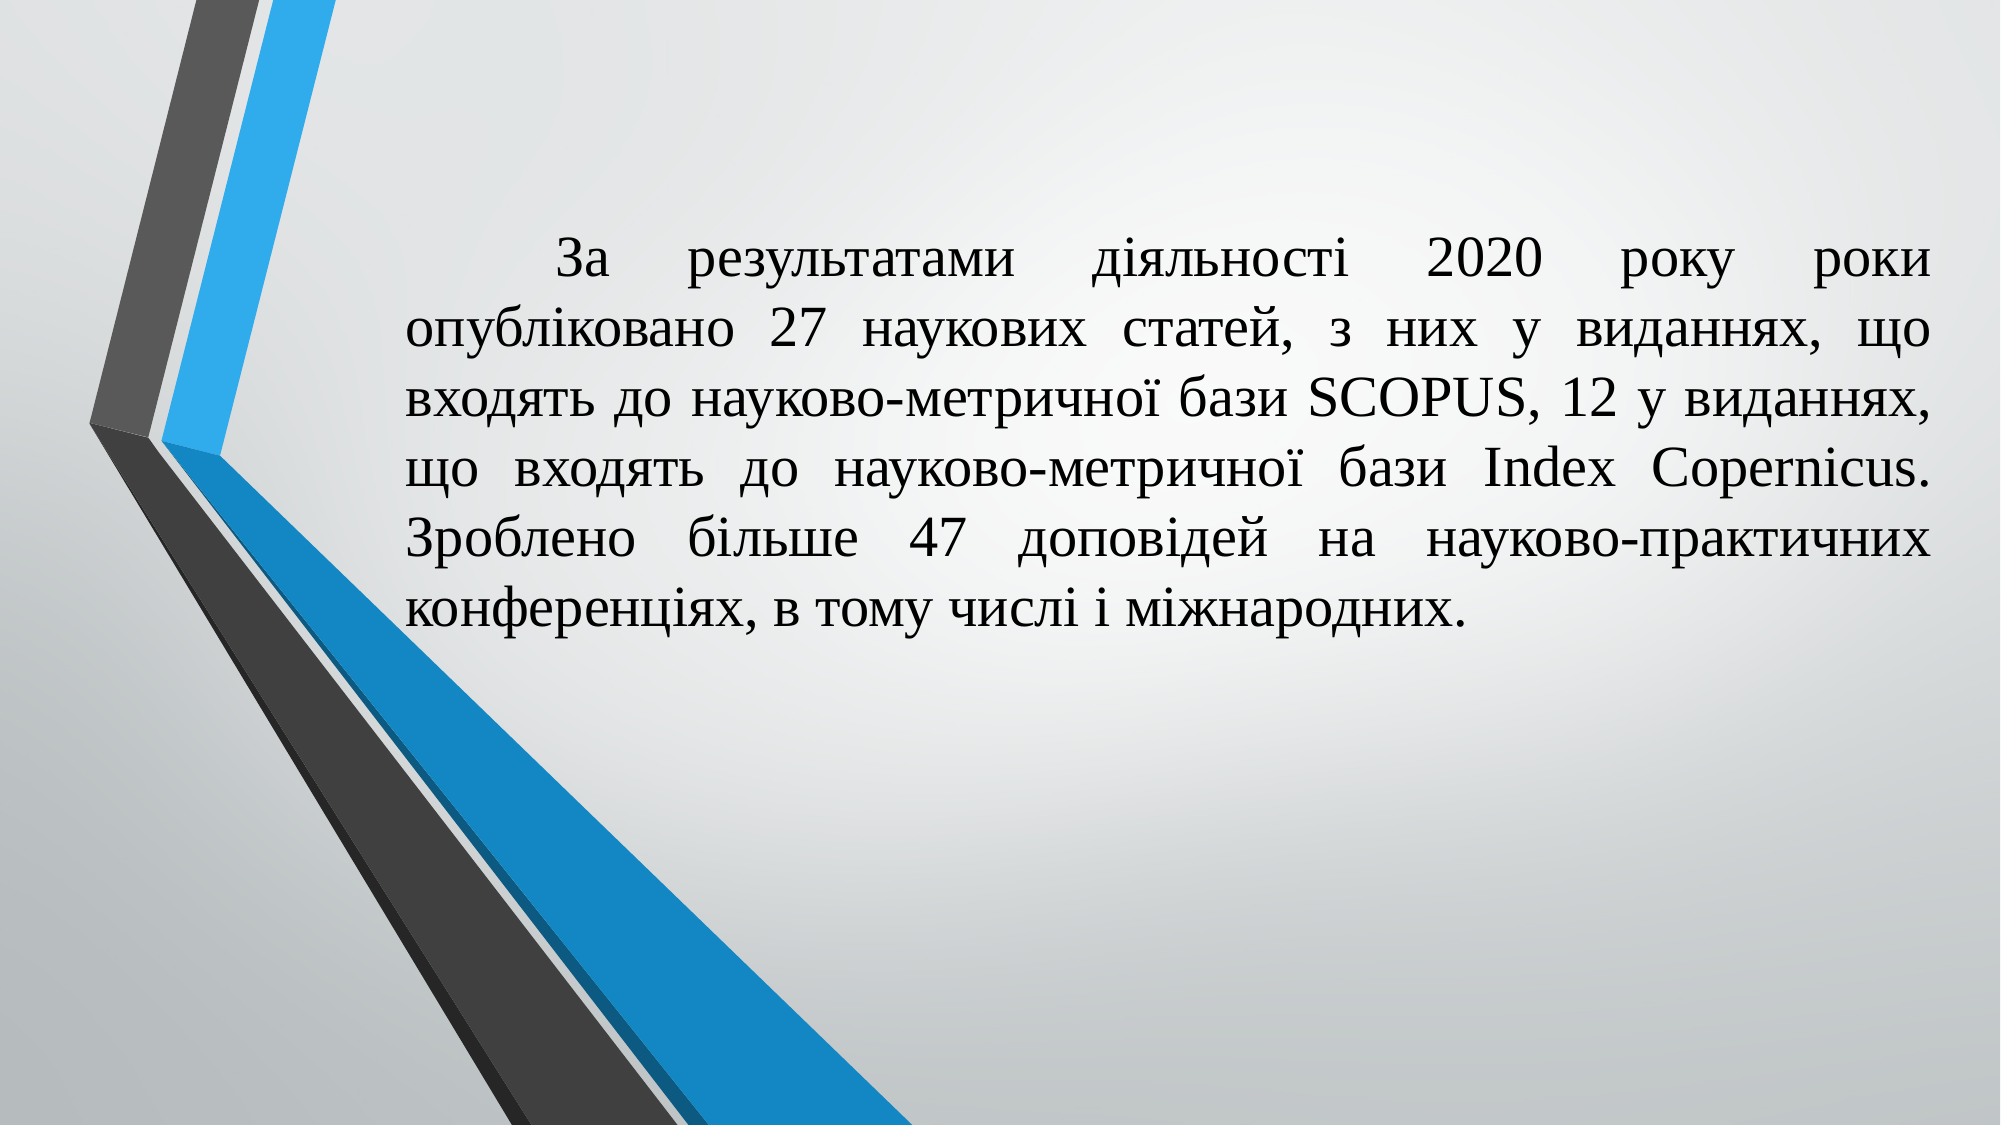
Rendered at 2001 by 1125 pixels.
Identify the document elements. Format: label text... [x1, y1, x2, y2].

title За результатами діяльності 2020 року роки опубліковано 27 наукових статей, з них у виданнях, що входять до науково-метричної бази SCOPUS, 12 у виданнях, що входять до науково-метричної бази Index Copernicus. Зроблено більше 47 доповідей на науково-практичних конференціях, в тому числі і міжнародних. [390, 175, 1948, 646]
